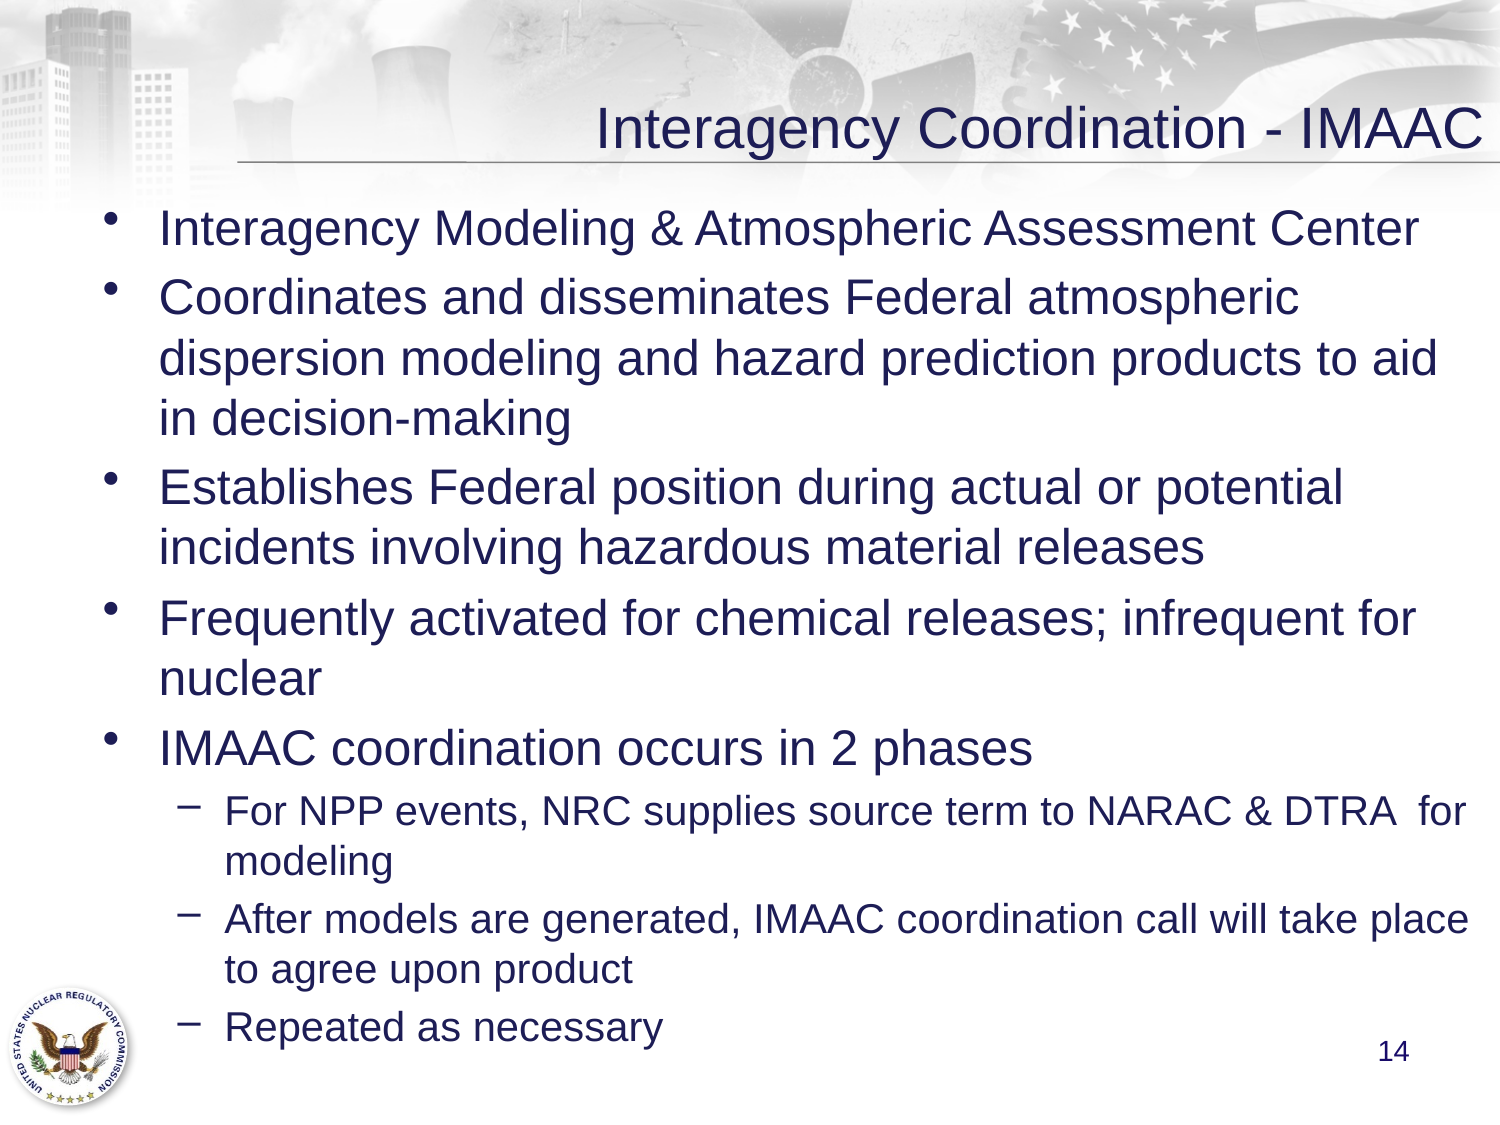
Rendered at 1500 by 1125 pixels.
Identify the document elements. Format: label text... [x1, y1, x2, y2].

title Interagency Coordination - IMAAC [24, 73, 1500, 178]
picture [9, 987, 128, 1106]
list Interagency Modeling & Atmospheric Assessment Center Coordinates and disseminates Federal atmospheric dispersion modeling and hazard prediction products to aid in decision-making Establishes Federal position during actual or potential incidents involving hazardous material releases Frequently activated for chemical releases; infrequent for nuclear IMAAC coordination occurs in 2 phases For NPP events, NRC supplies source term to NARAC & DTRA for modeling After models are generated, IMAAC coordination call will take place to agree upon product Repeated as necessary [87, 187, 1494, 1006]
slide_number 14 [1074, 1024, 1426, 1103]
